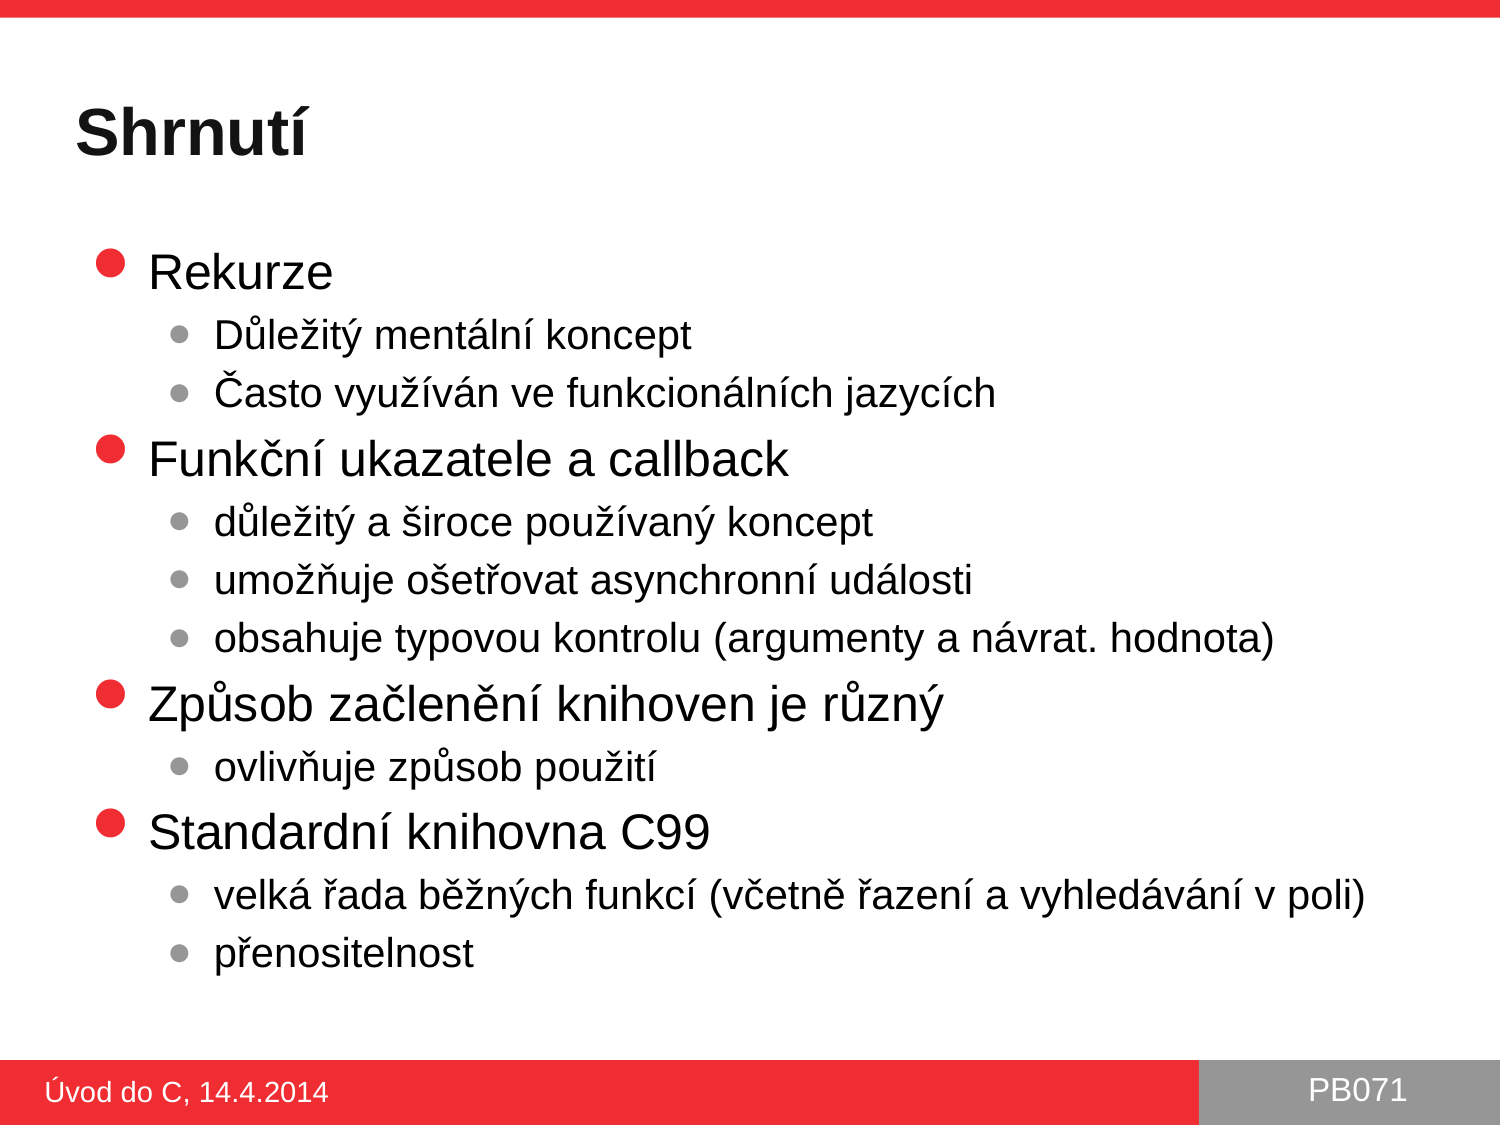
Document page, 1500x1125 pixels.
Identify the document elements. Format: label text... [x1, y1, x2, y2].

footer Úvod do C, 14.4.2014 [29, 1065, 1199, 1125]
title Shrnutí [75, 45, 1471, 208]
list Rekurze Důležitý mentální koncept Často využíván ve funkcionálních jazycích Funkční ukazatele a callback důležitý a široce používaný koncept umožňuje ošetřovat asynchronní události obsahuje typovou kontrolu (argumenty a návrat. hodnota) Způsob začlenění knihoven je různý ovlivňuje způsob použití Standardní knihovna C99 velká řada běžných funkcí (včetně řazení a vyhledávání v poli) přenositelnost [76, 231, 1459, 1024]
